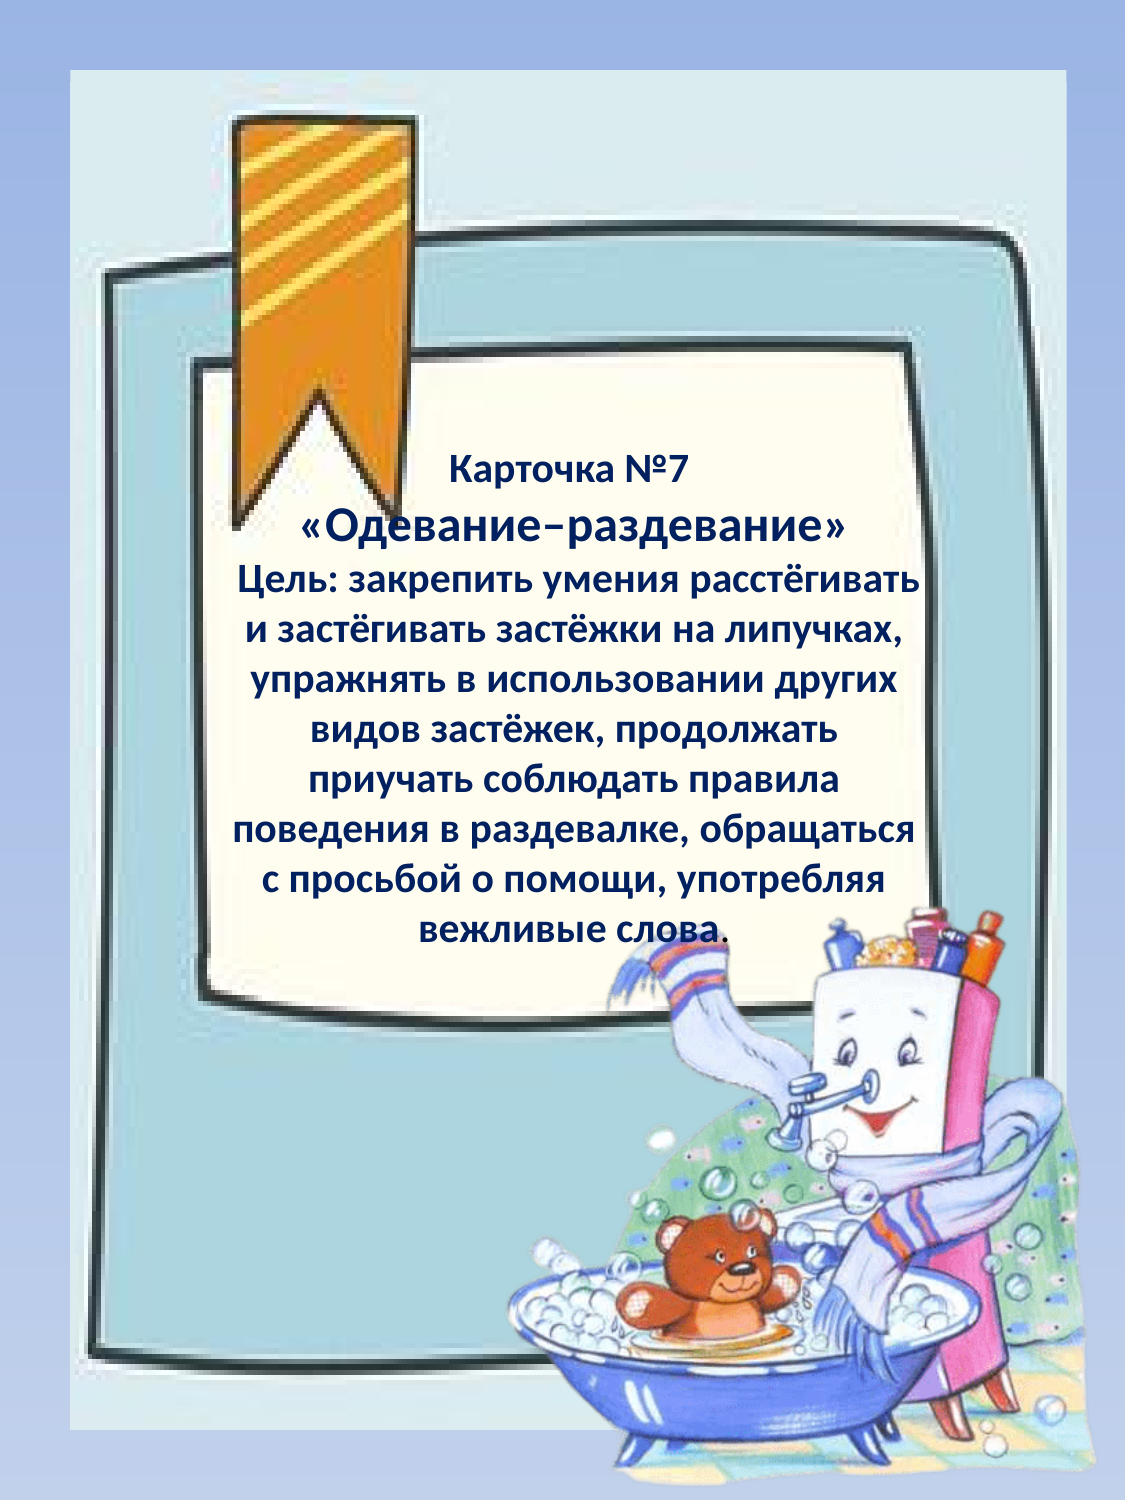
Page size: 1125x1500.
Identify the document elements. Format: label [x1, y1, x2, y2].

text_box [70, 70, 1125, 1500]
